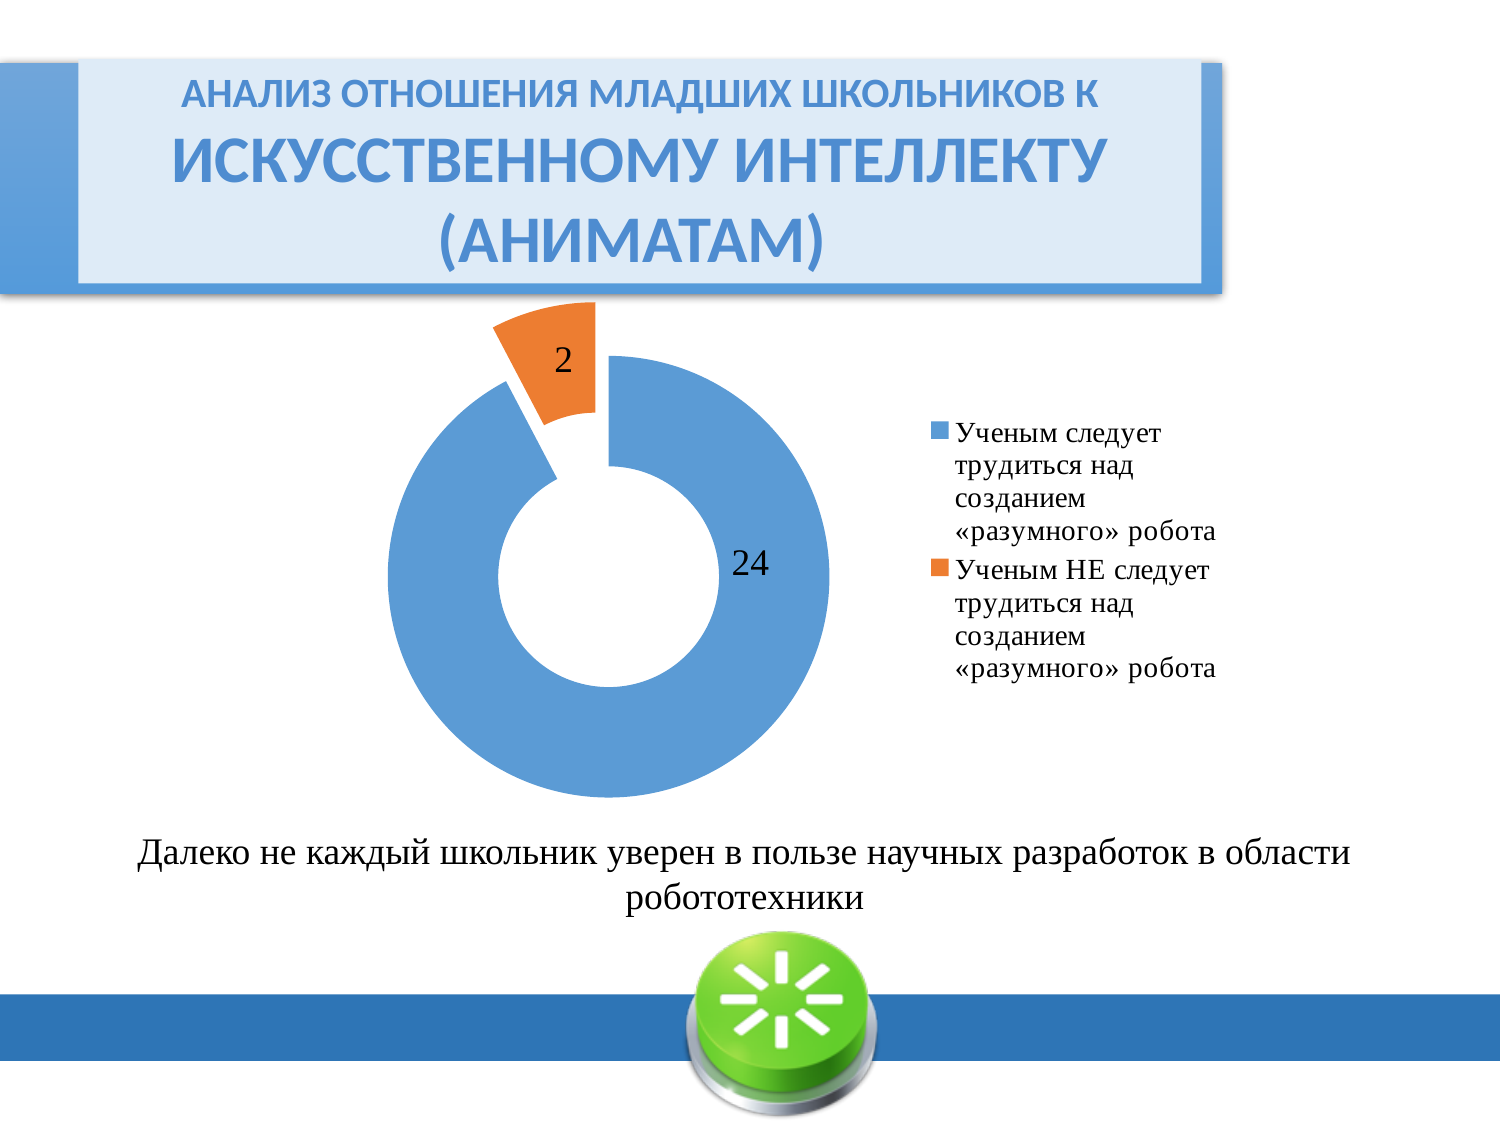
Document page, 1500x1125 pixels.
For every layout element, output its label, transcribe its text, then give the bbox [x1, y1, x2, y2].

text_box Далеко не каждый школьник уверен в пользе научных разработок в области робототехники [23, 819, 1467, 925]
chart [282, 291, 1239, 809]
picture [1076, 62, 1206, 192]
text_box [0, 63, 1223, 294]
text_box Анализ отношения младших школьников к искусственному интеллекту (аниматам) [78, 58, 1202, 284]
text_box [882, 994, 1500, 1061]
picture [681, 924, 882, 1125]
text_box [0, 994, 681, 1061]
